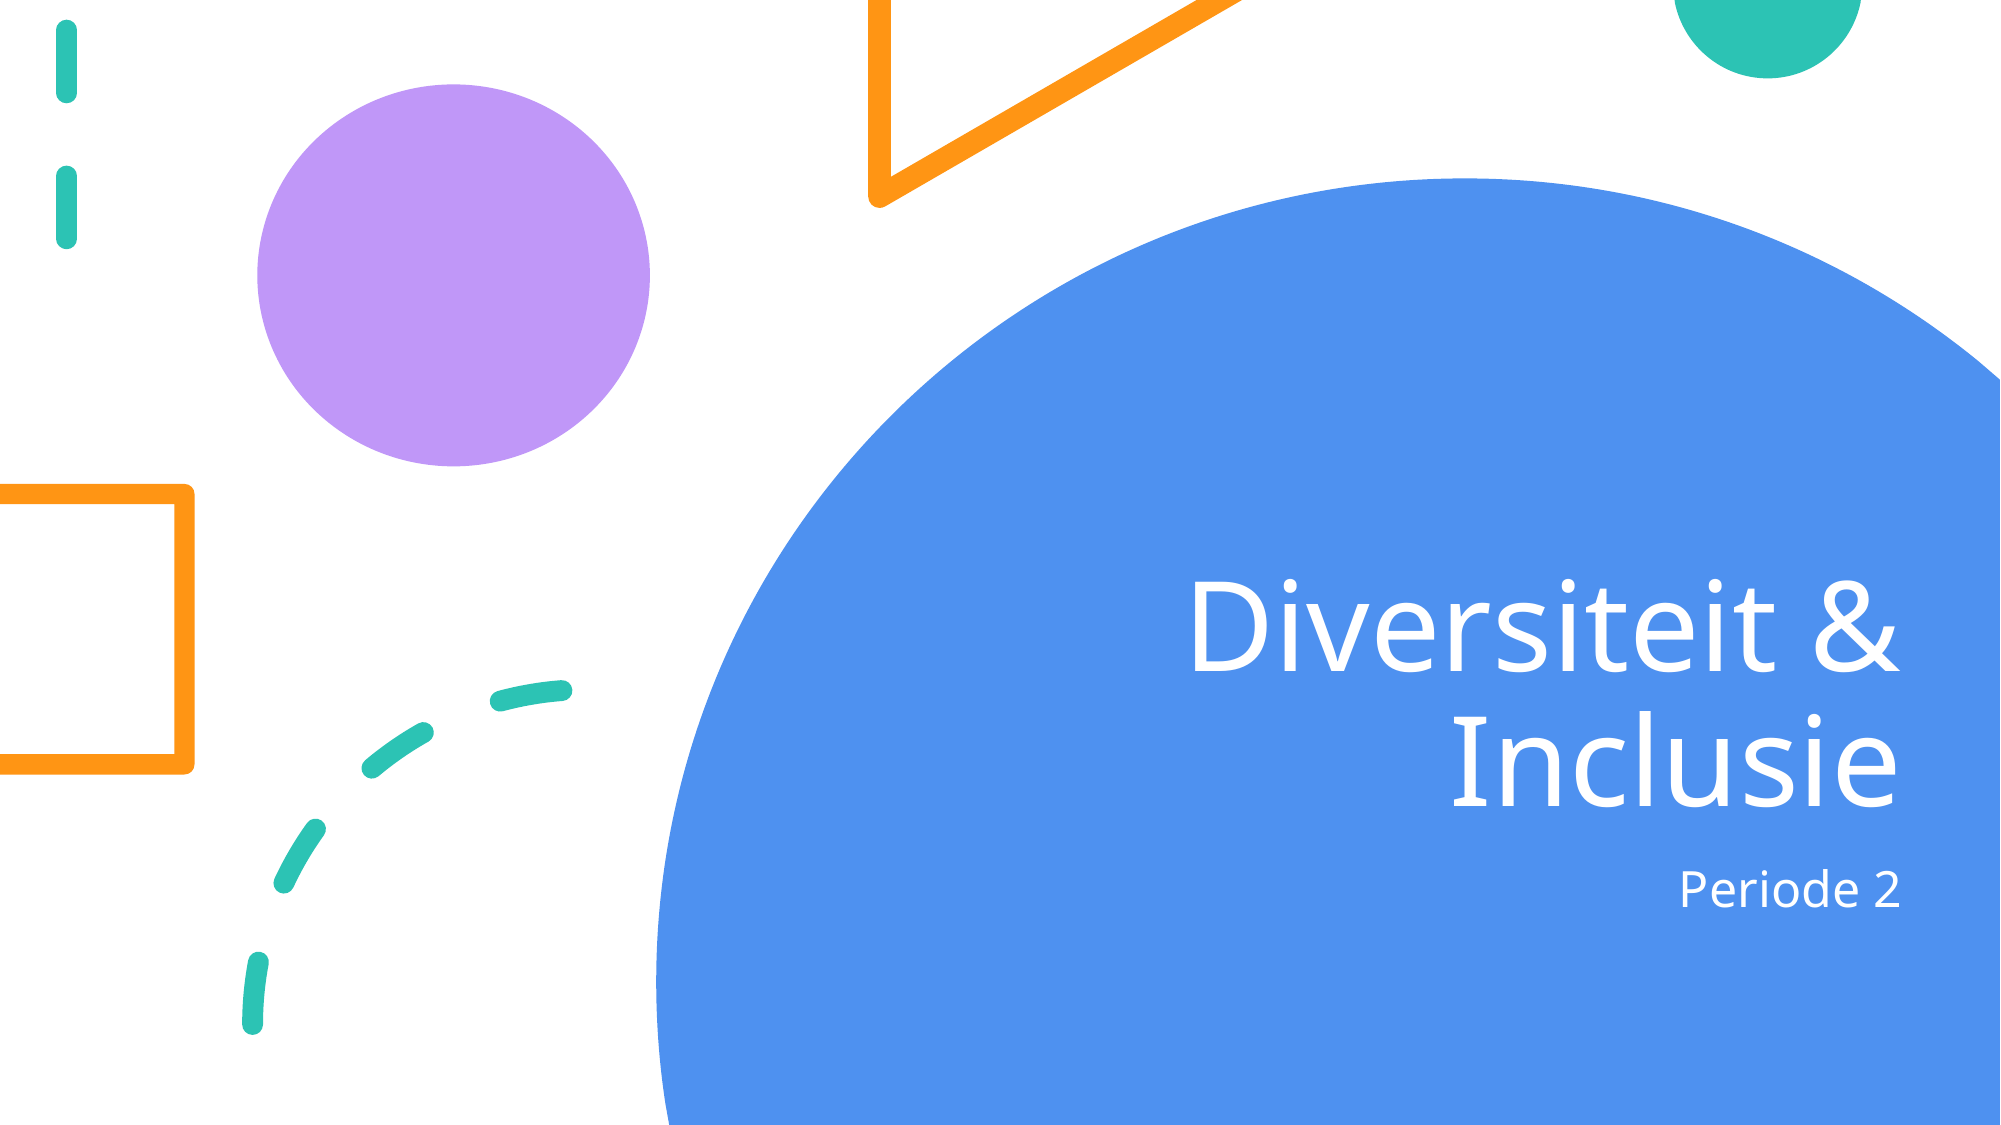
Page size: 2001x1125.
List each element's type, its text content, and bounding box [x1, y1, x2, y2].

subtitle Periode 2 [835, 856, 1917, 1020]
title Diversiteit & Inclusie [835, 450, 1917, 842]
